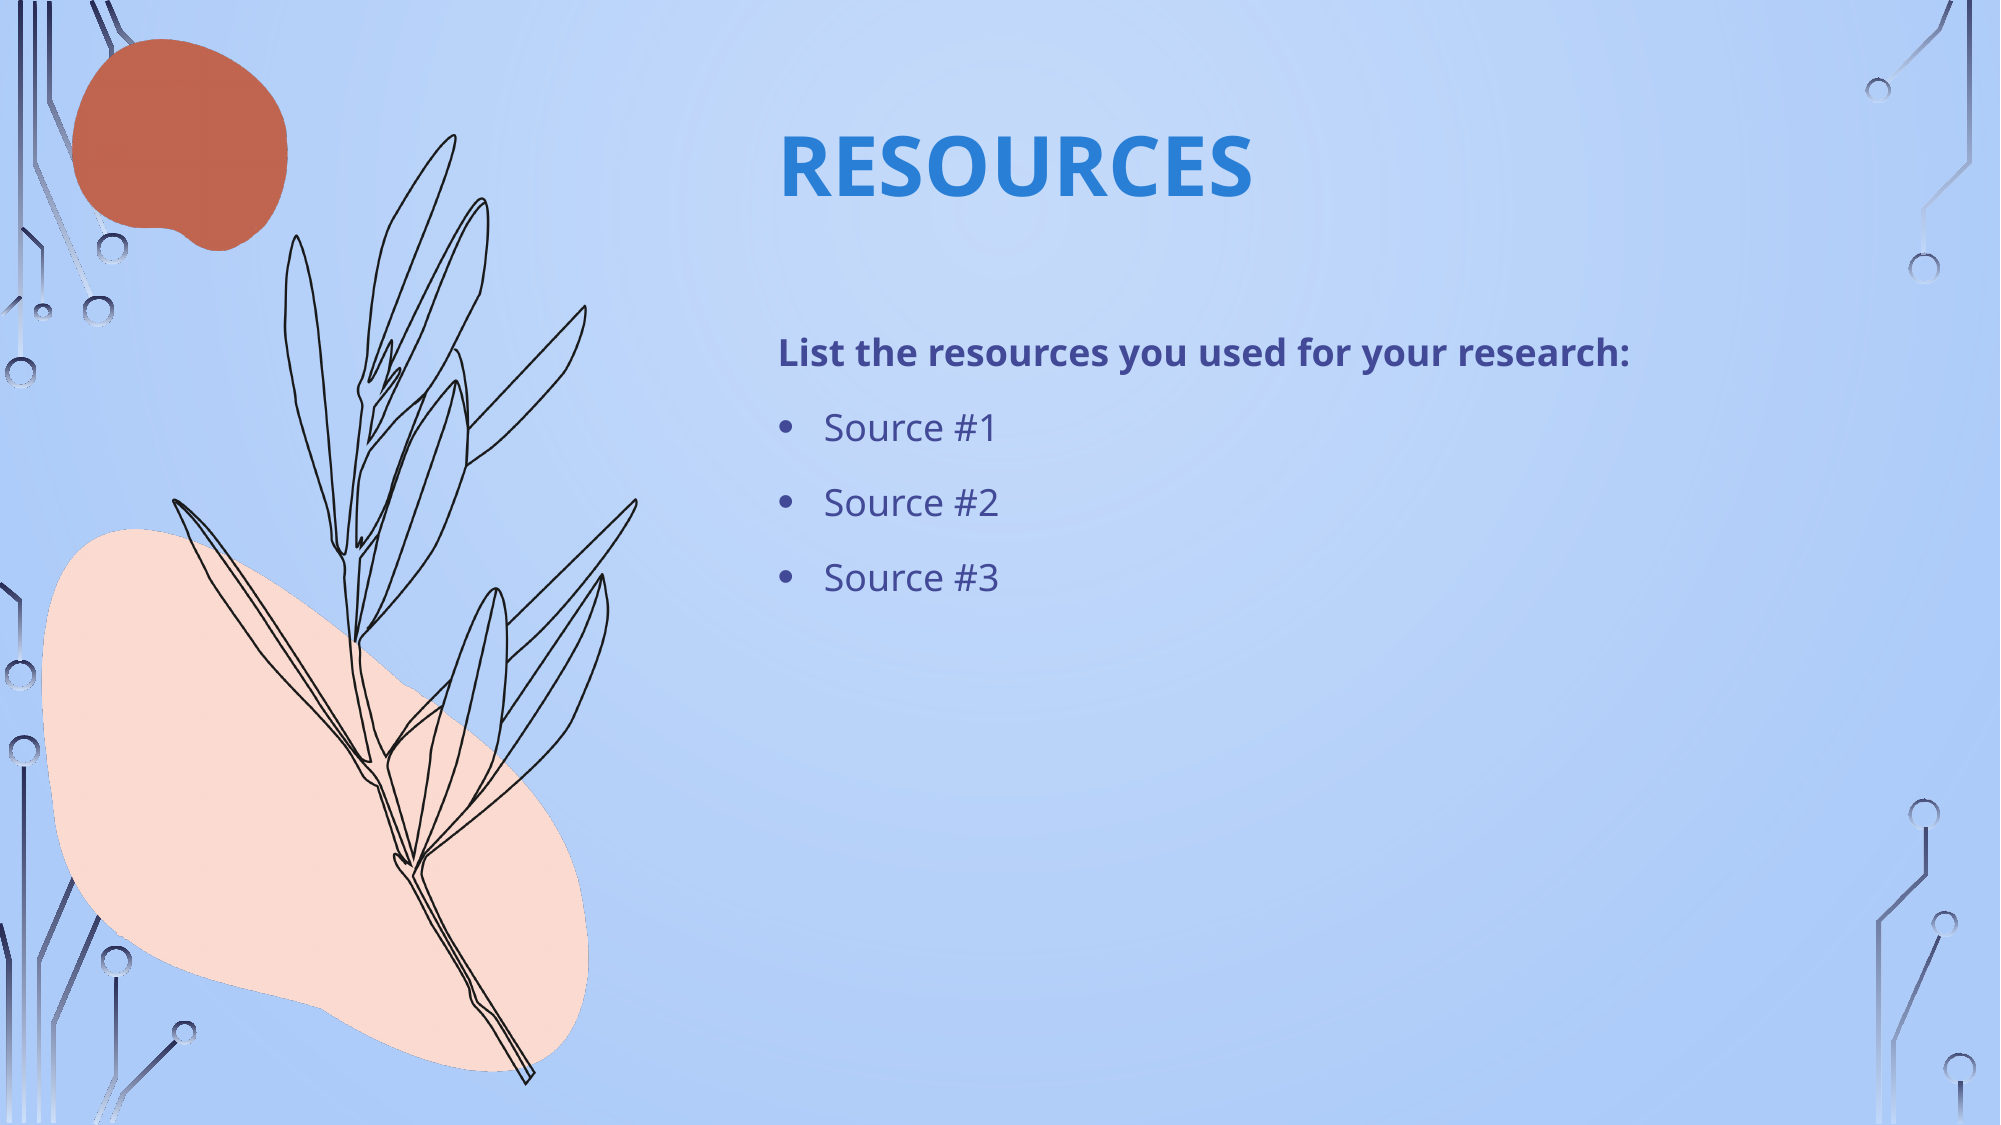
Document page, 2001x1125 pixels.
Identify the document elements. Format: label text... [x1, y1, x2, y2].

list List the resources you used for your research: Source #1 Source #2 Source #3 [762, 313, 1905, 850]
title Resources [762, 117, 1905, 313]
picture [41, 39, 638, 1086]
